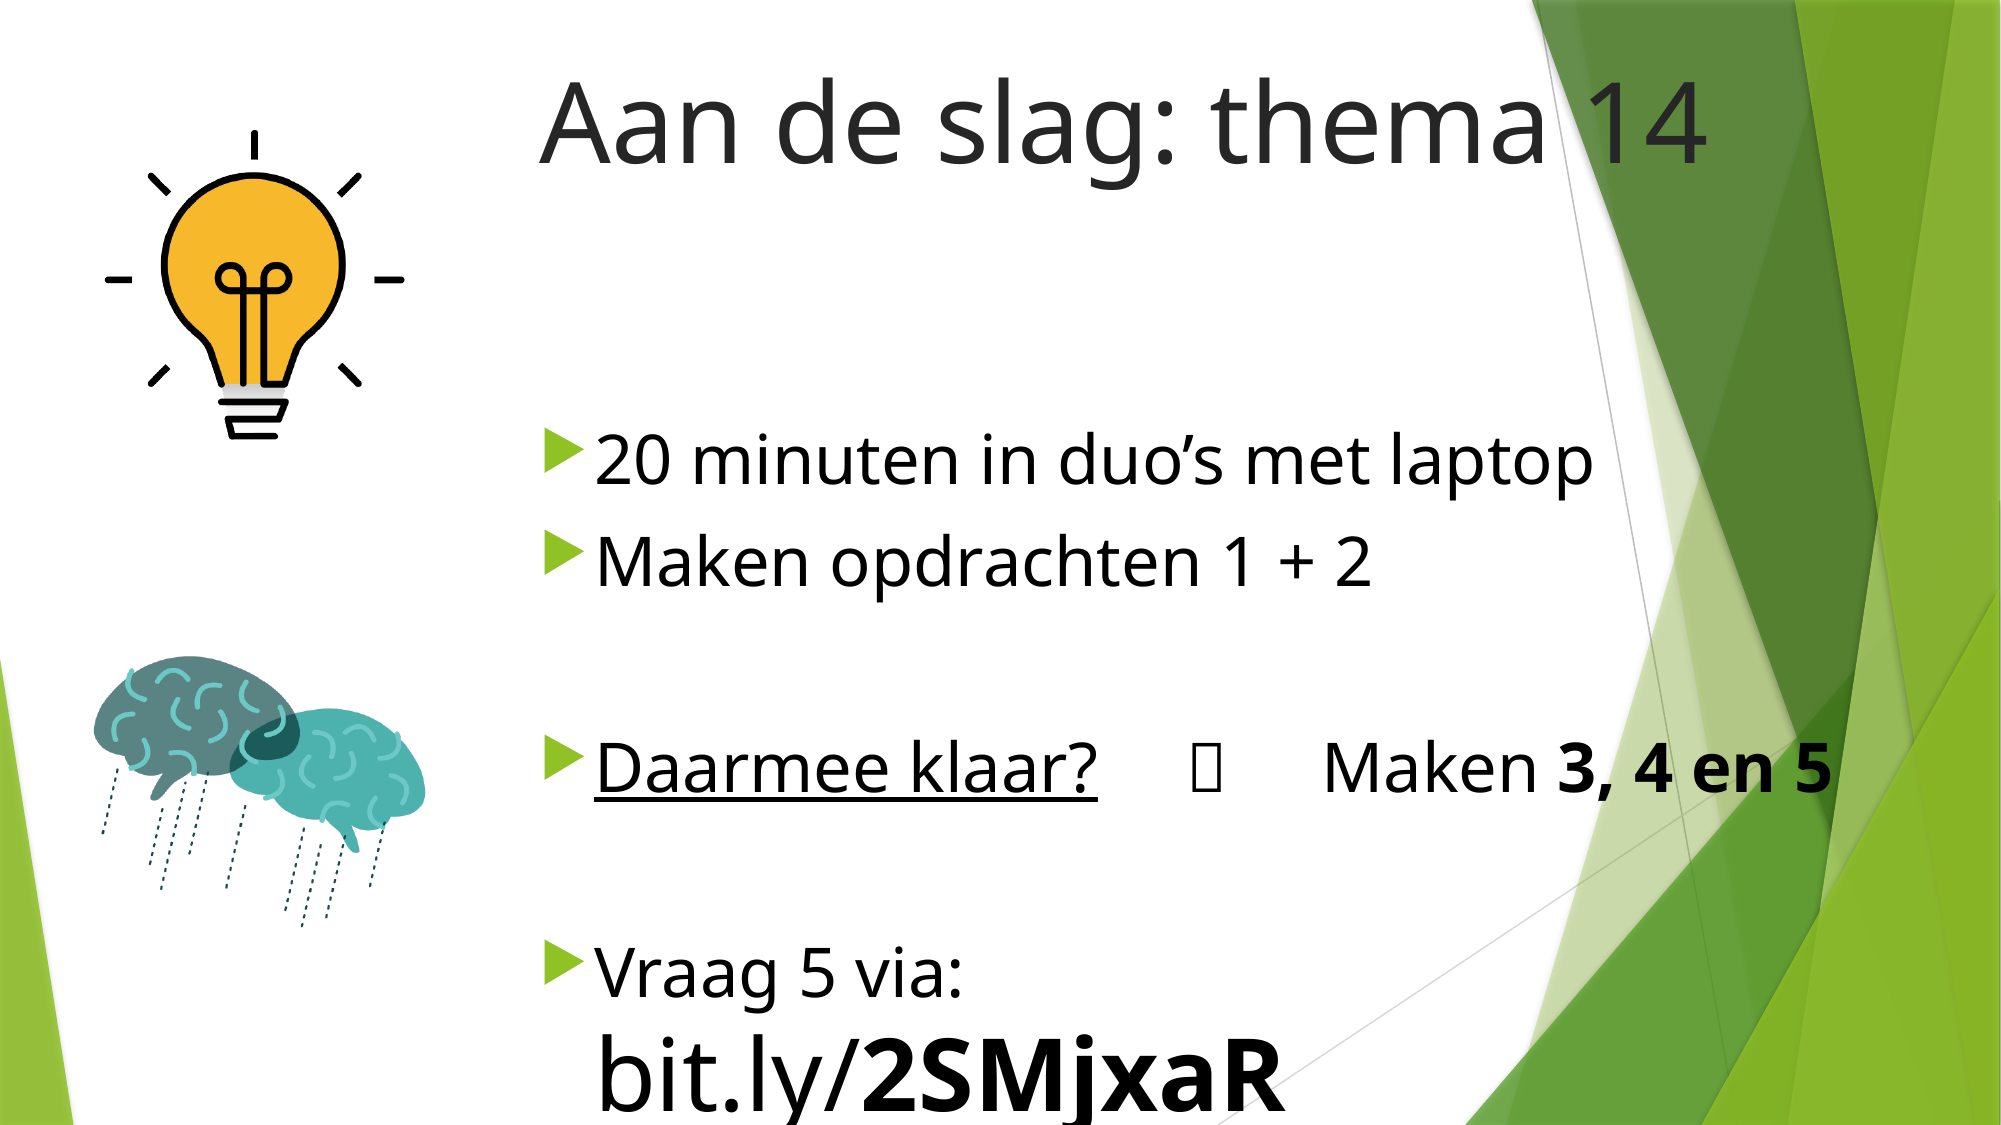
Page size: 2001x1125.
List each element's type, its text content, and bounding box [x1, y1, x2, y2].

picture [57, 563, 448, 953]
list 20 minuten in duo’s met laptop Maken opdrachten 1 + 2 Daarmee klaar?  Maken 3, 4 en 5 Vraag 5 via: bit.ly/2SMjxaR [524, 408, 2000, 1125]
title Aan de slag: thema 14 [524, 43, 1825, 290]
picture [79, 114, 429, 464]
